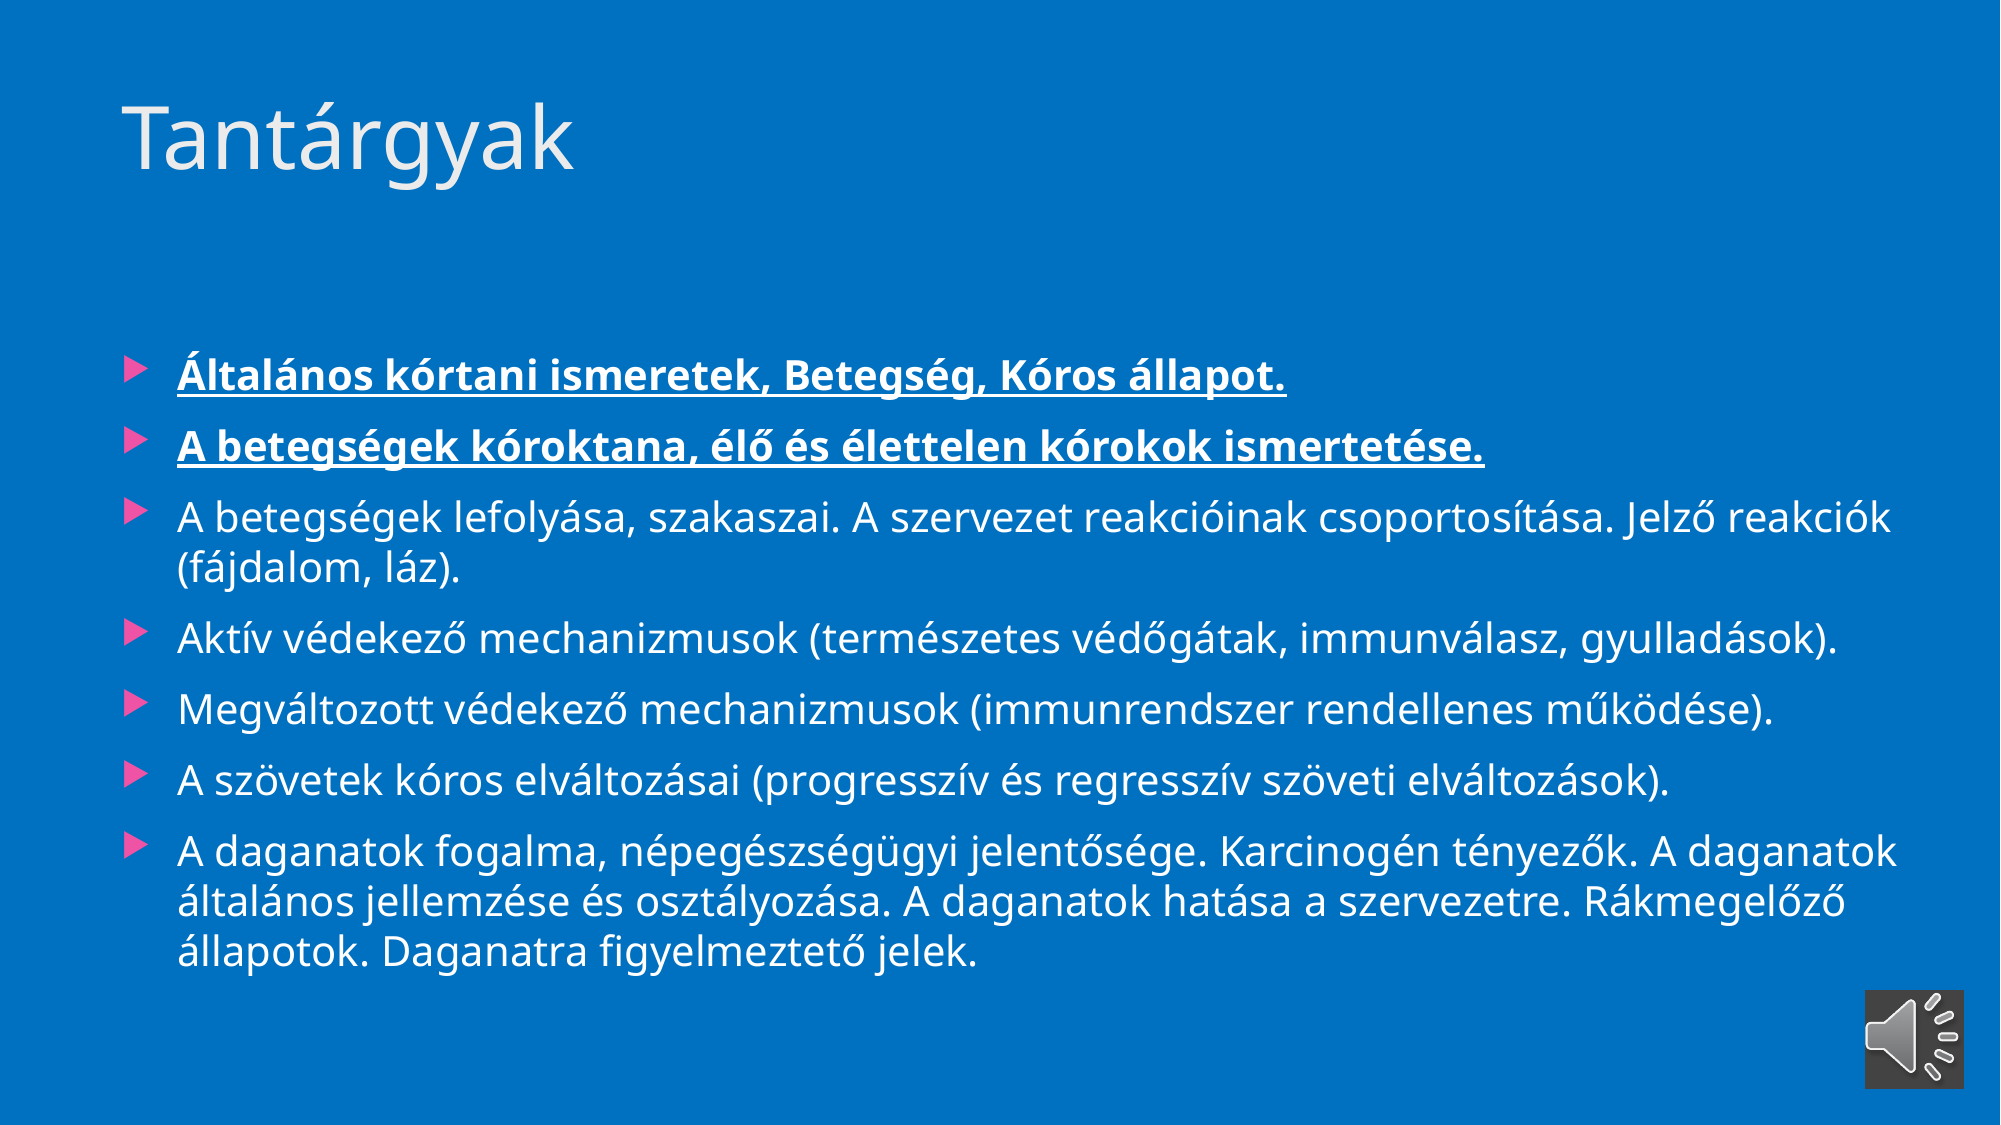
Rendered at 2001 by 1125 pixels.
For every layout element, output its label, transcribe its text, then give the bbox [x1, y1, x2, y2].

title Tantárgyak [106, 74, 1649, 304]
picture [1864, 989, 1965, 1090]
list Általános kórtani ismeretek, Betegség, Kóros állapot. A betegségek kóroktana, élő és élettelen kórokok ismertetése. A betegségek lefolyása, szakaszai. A szervezet reakcióinak csoportosítása. Jelző reakciók (fájdalom, láz). Aktív védekező mechanizmusok (természetes védőgátak, immunválasz, gyulladások). Megváltozott védekező mechanizmusok (immunrendszer rendellenes működése). A szövetek kóros elváltozásai (progresszív és regresszív szöveti elváltozások). A daganatok fogalma, népegészségügyi jelentősége. Karcinogén tényezők. A daganatok általános jellemzése és osztályozása. A daganatok hatása a szervezetre. Rákmegelőző állapotok. Daganatra figyelmeztető jelek. [106, 341, 1925, 1030]
